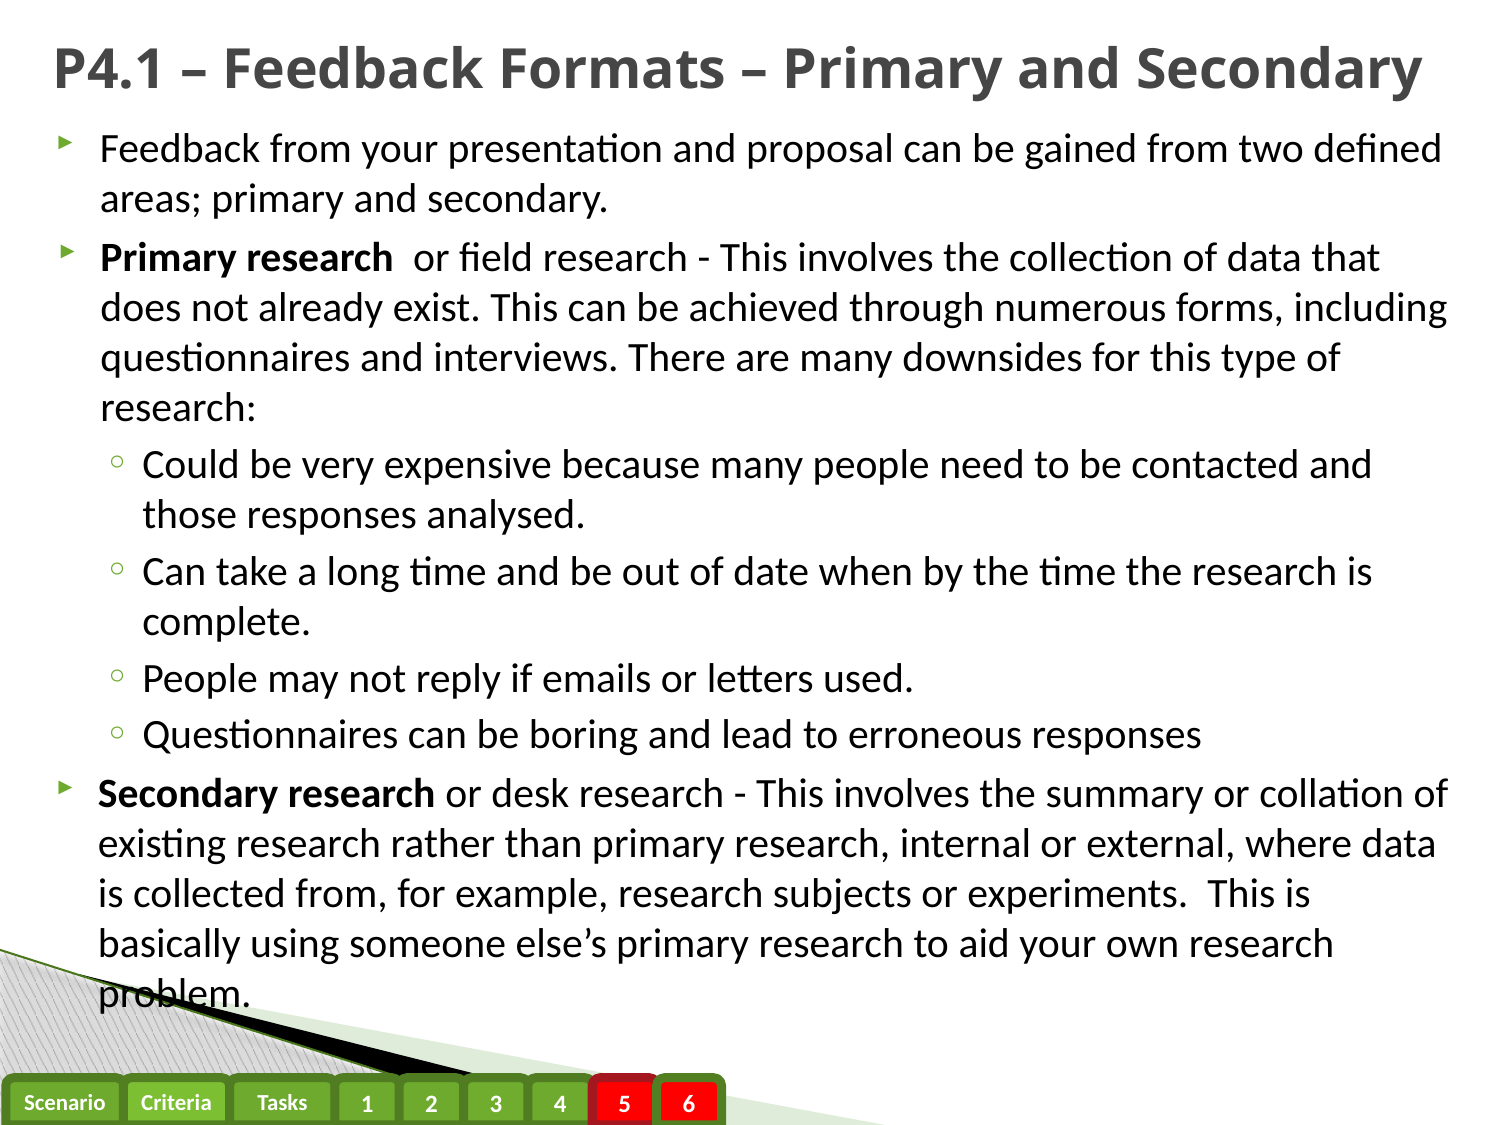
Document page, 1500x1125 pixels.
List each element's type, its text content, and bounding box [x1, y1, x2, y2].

list Feedback from your presentation and proposal can be gained from two defined areas; primary and secondary. Primary research or field research - This involves the collection of data that does not already exist. This can be achieved through numerous forms, including questionnaires and interviews. There are many downsides for this type of research: Could be very expensive because many people need to be contacted and those responses analysed. Can take a long time and be out of date when by the time the research is complete. People may not reply if emails or letters used. Questionnaires can be boring and lead to erroneous responses Secondary research or desk research - This involves the summary or collation of existing research rather than primary research, internal or external, where data is collected from, for example, research subjects or experiments. This is basically using someone else’s primary research to aid your own research problem. [41, 114, 1471, 1035]
text_box P4.1 – Feedback Formats – Primary and Secondary [37, 19, 1471, 114]
